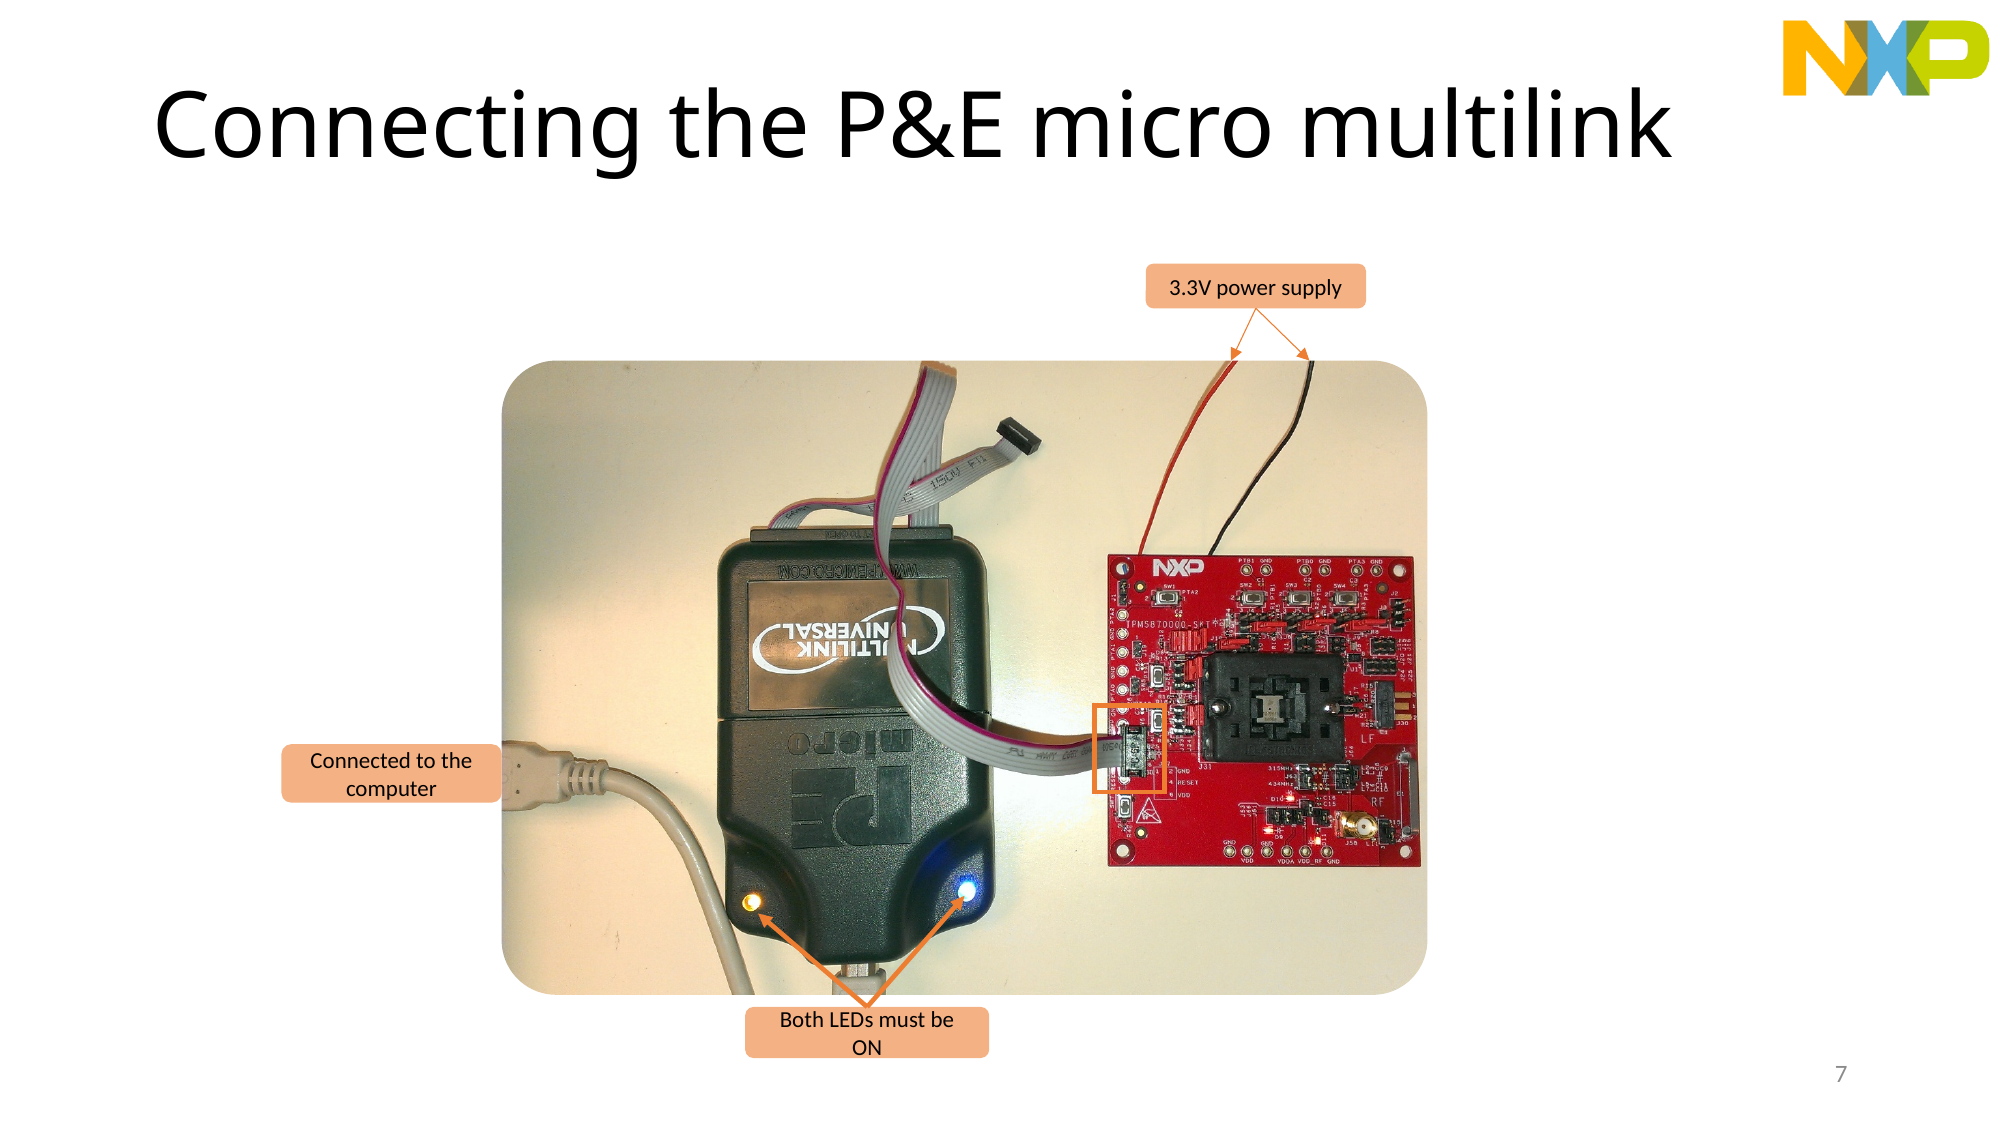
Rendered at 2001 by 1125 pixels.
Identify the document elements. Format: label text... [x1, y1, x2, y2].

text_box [1231, 308, 1255, 361]
picture [1768, 0, 2000, 111]
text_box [867, 895, 965, 1007]
slide_number 7 [1412, 1042, 1863, 1103]
text_box Connected to the computer [280, 743, 503, 804]
title Connecting the P&E micro multilink [137, 19, 1863, 237]
text_box 3.3V power supply [1282, 262, 1368, 310]
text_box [758, 913, 867, 1007]
picture [501, 214, 1428, 1125]
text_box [1255, 308, 1310, 361]
